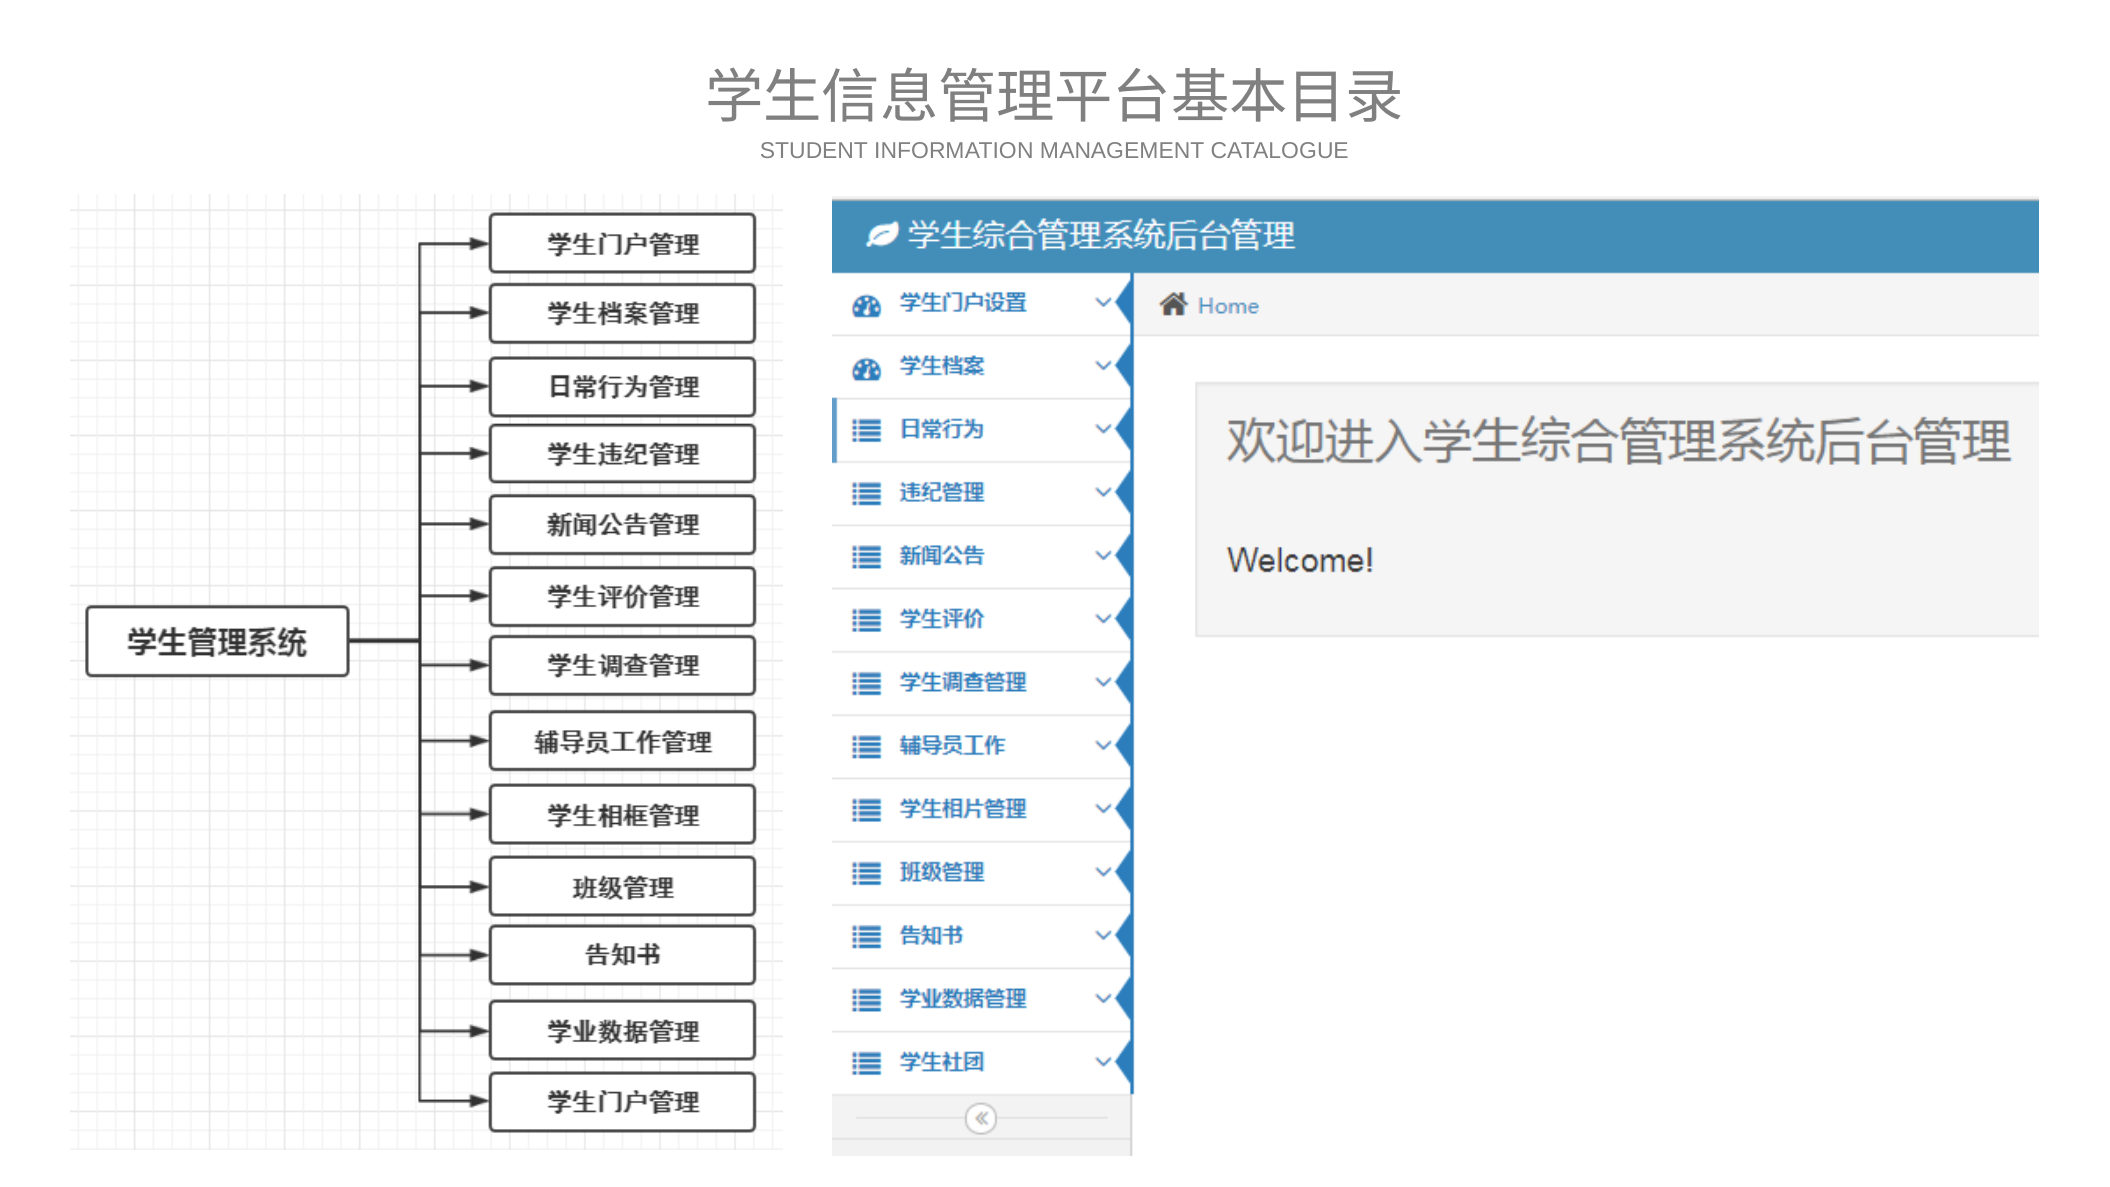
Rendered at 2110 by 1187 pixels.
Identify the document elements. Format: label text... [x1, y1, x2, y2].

text_box STUDENT INFORMATION MANAGEMENT CATALOGUE [738, 135, 1372, 163]
picture [831, 196, 2040, 1156]
picture [70, 194, 783, 1150]
text_box 学生信息管理平台基本目录 [700, 58, 1409, 129]
